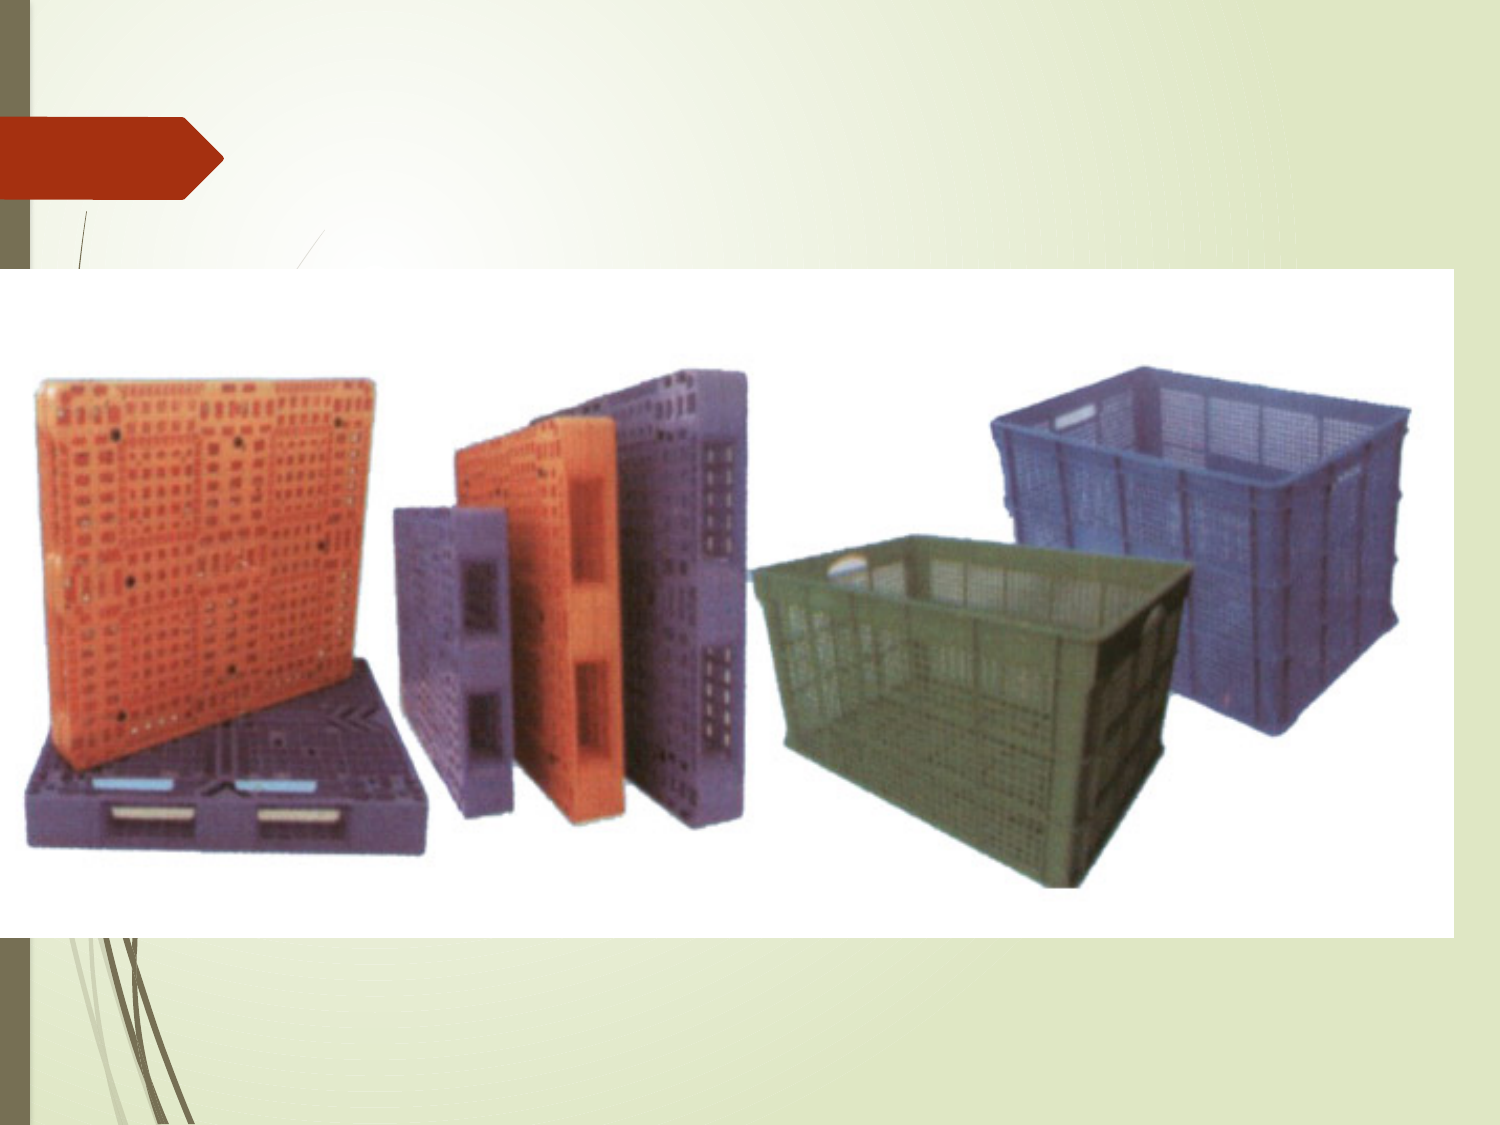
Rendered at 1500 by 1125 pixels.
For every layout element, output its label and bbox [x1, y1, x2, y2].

list [0, 269, 1454, 938]
